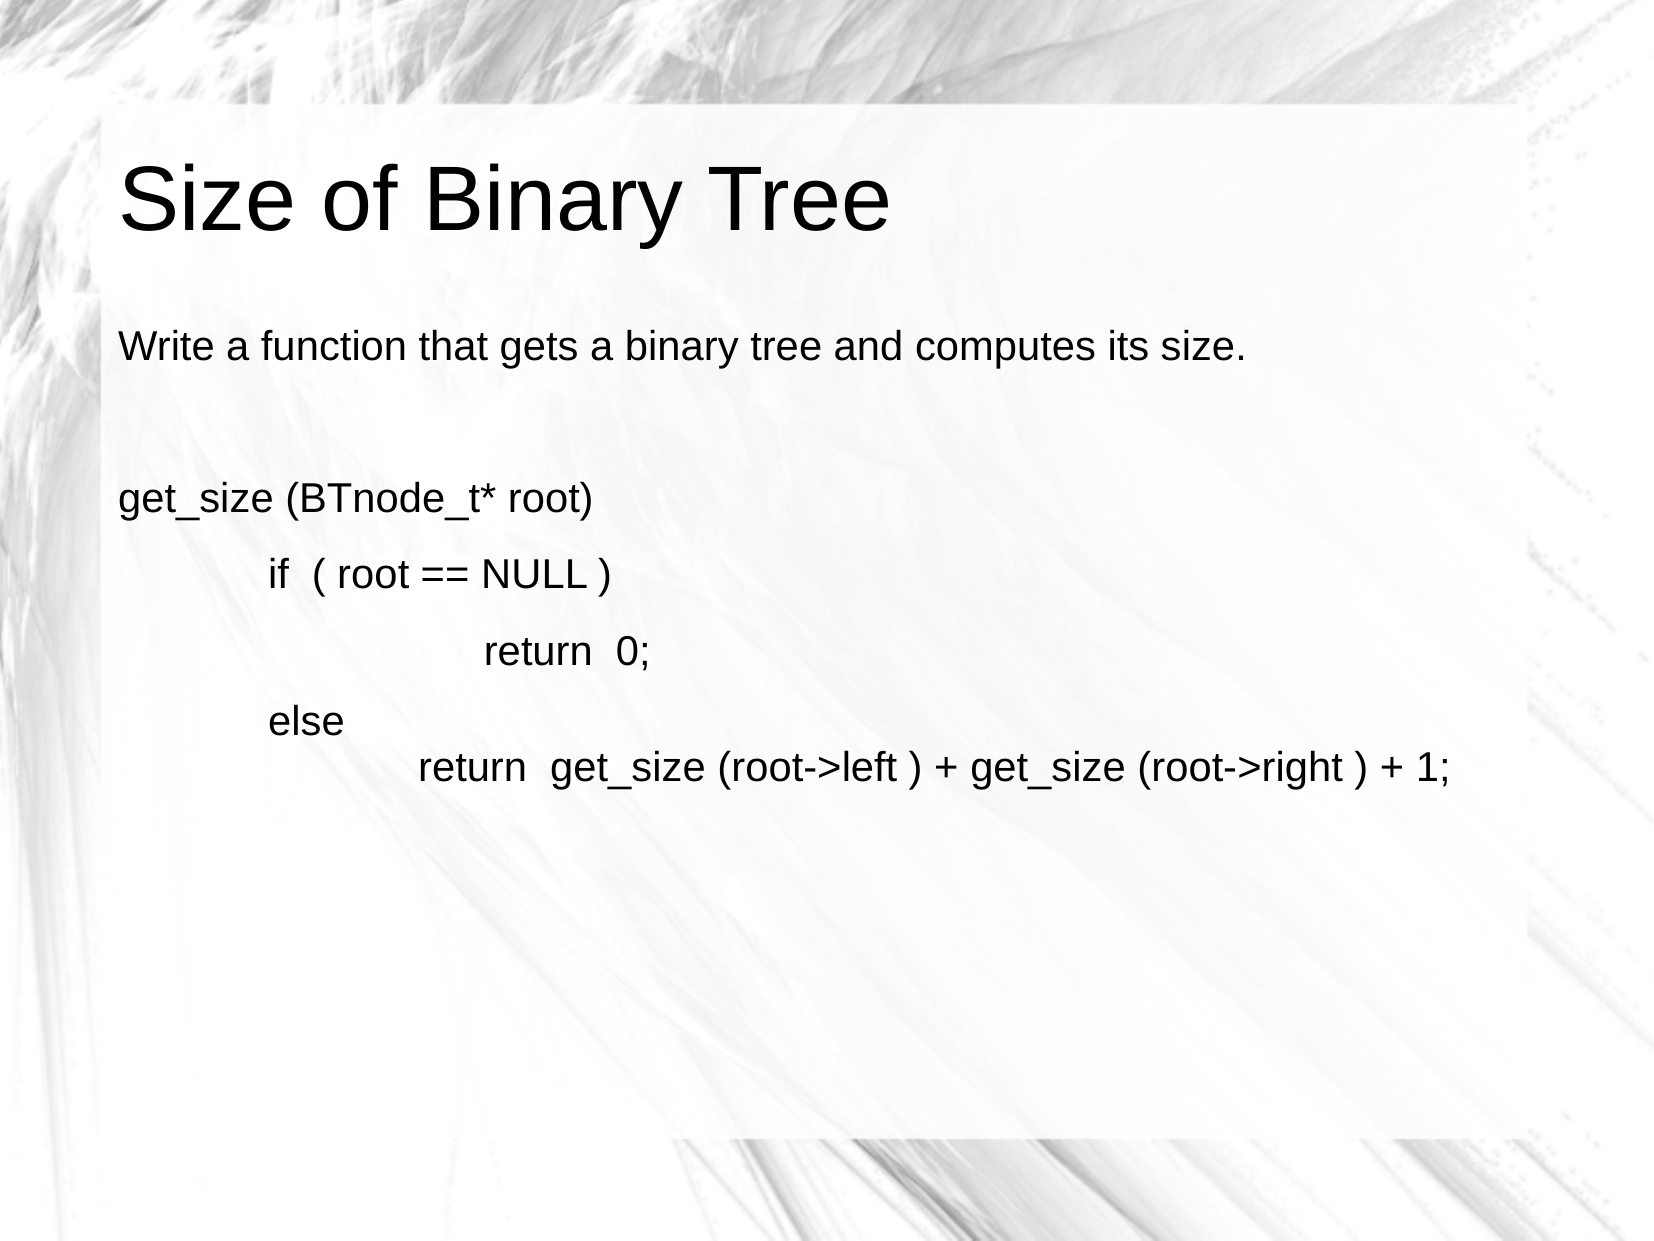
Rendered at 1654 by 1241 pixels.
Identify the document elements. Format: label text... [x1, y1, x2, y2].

list Write a function that gets a binary tree and computes its size. get_size (BTnode_t* root) if ( root == NULL ) return 0; else return get_size (root->left ) + get_size (root->right ) + 1; [118, 319, 1571, 1109]
title Size of Binary Tree [118, 93, 1506, 299]
picture [0, 0, 1654, 1241]
